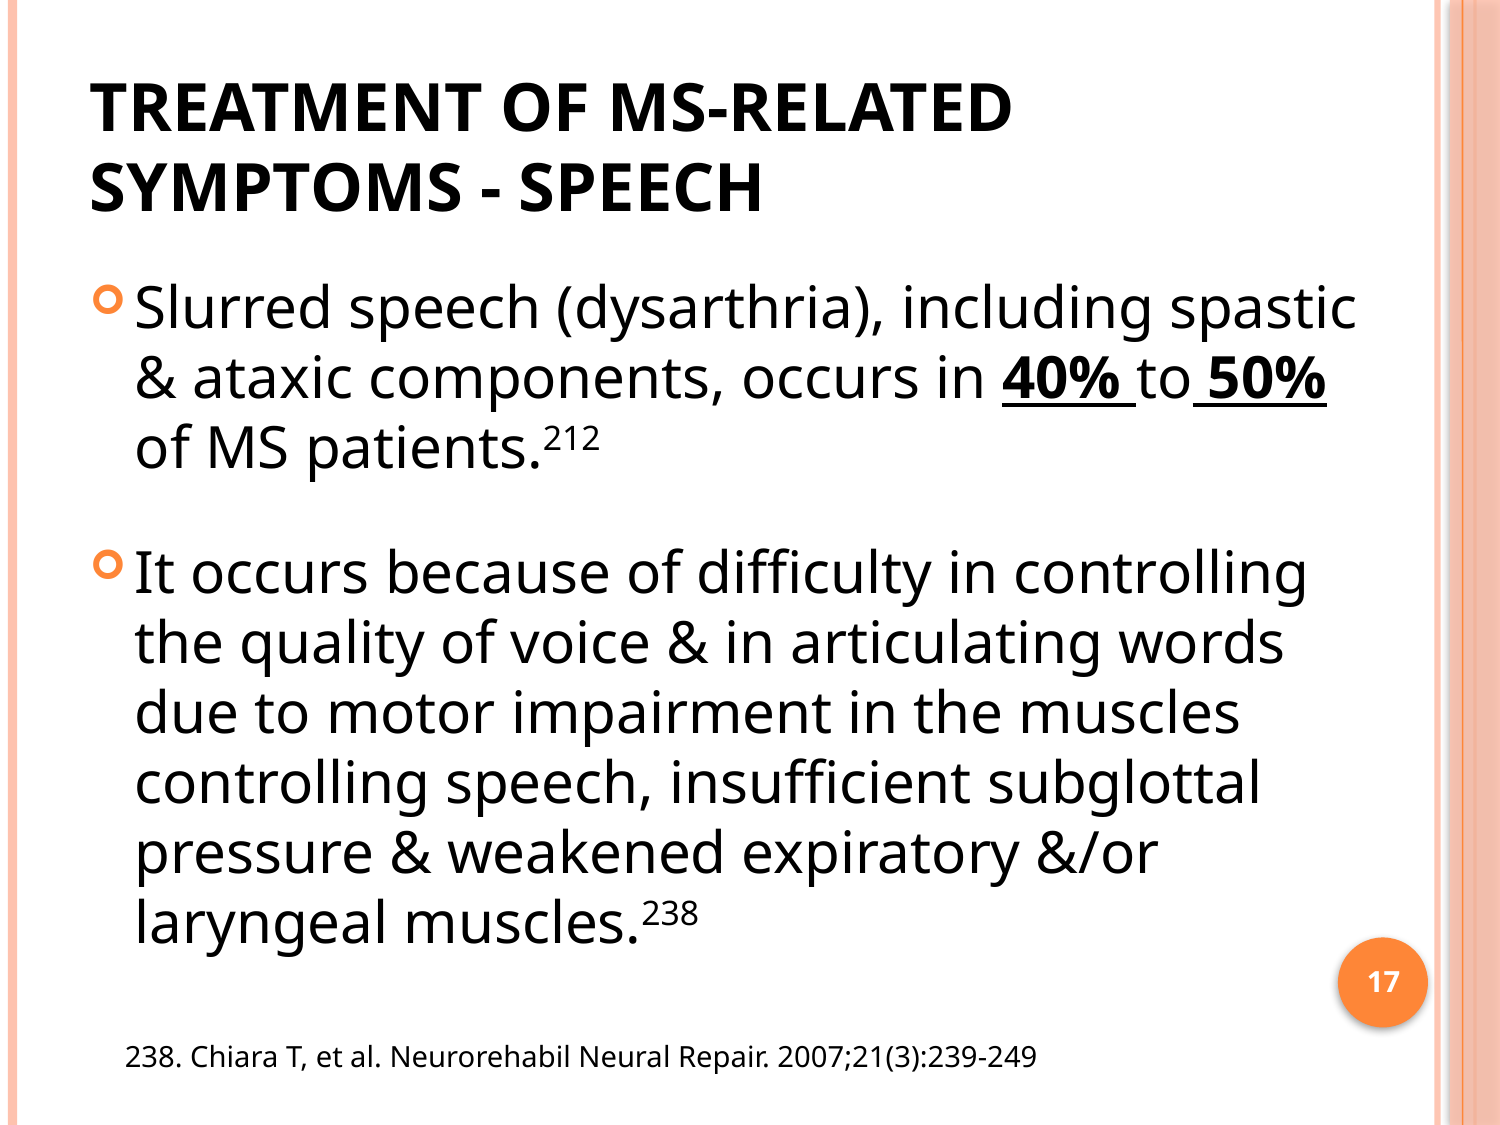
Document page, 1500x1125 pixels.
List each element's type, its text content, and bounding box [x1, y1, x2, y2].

slide_number 17 [1333, 940, 1434, 1027]
list Slurred speech (dysarthria), including spastic & ataxic components, occurs in 40% to 50% of MS patients.212 It occurs because of difficulty in controlling the quality of voice & in articulating words due to motor impairment in the muscles controlling speech, insufficient subglottal pressure & weakened expiratory &/or laryngeal muscles.238 238. Chiara T, et al. Neurorehabil Neural Repair. 2007;21(3):239-249 [75, 262, 1377, 1062]
title Treatment of MS-related symptoms - Speech [75, 45, 1405, 233]
